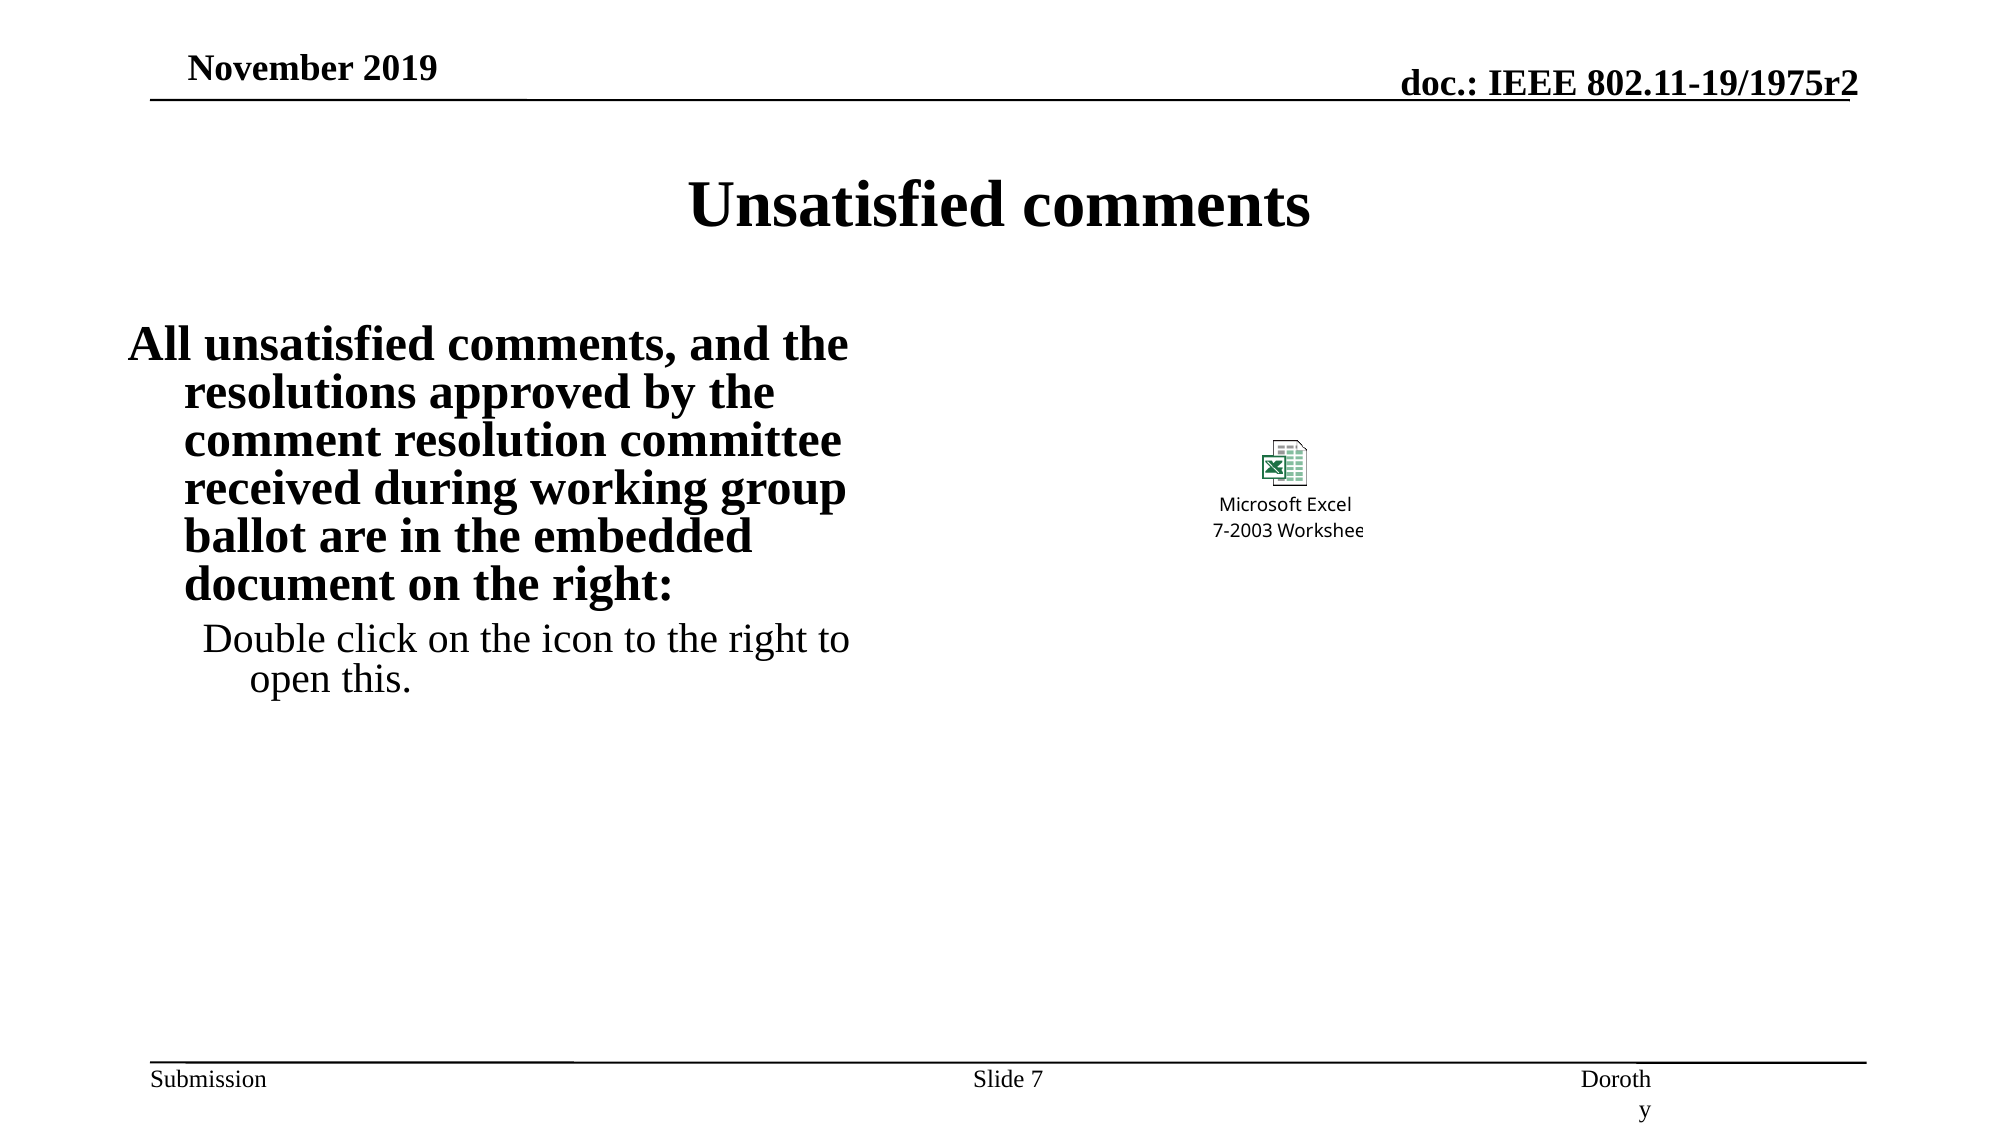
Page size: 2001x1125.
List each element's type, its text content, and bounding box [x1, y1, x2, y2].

slide_number Slide 7 [950, 1061, 1067, 1123]
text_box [1212, 437, 1363, 572]
footer Dorothy Stanley, HP Enterprise [1574, 1061, 1652, 1093]
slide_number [187, 54, 540, 88]
list All unsatisfied comments, and the resolutions approved by the comment resolution committee received during working group ballot are in the embedded document on the right: Double click on the icon to the right to open this. [112, 314, 876, 991]
title Unsatisfied comments [149, 112, 1850, 288]
